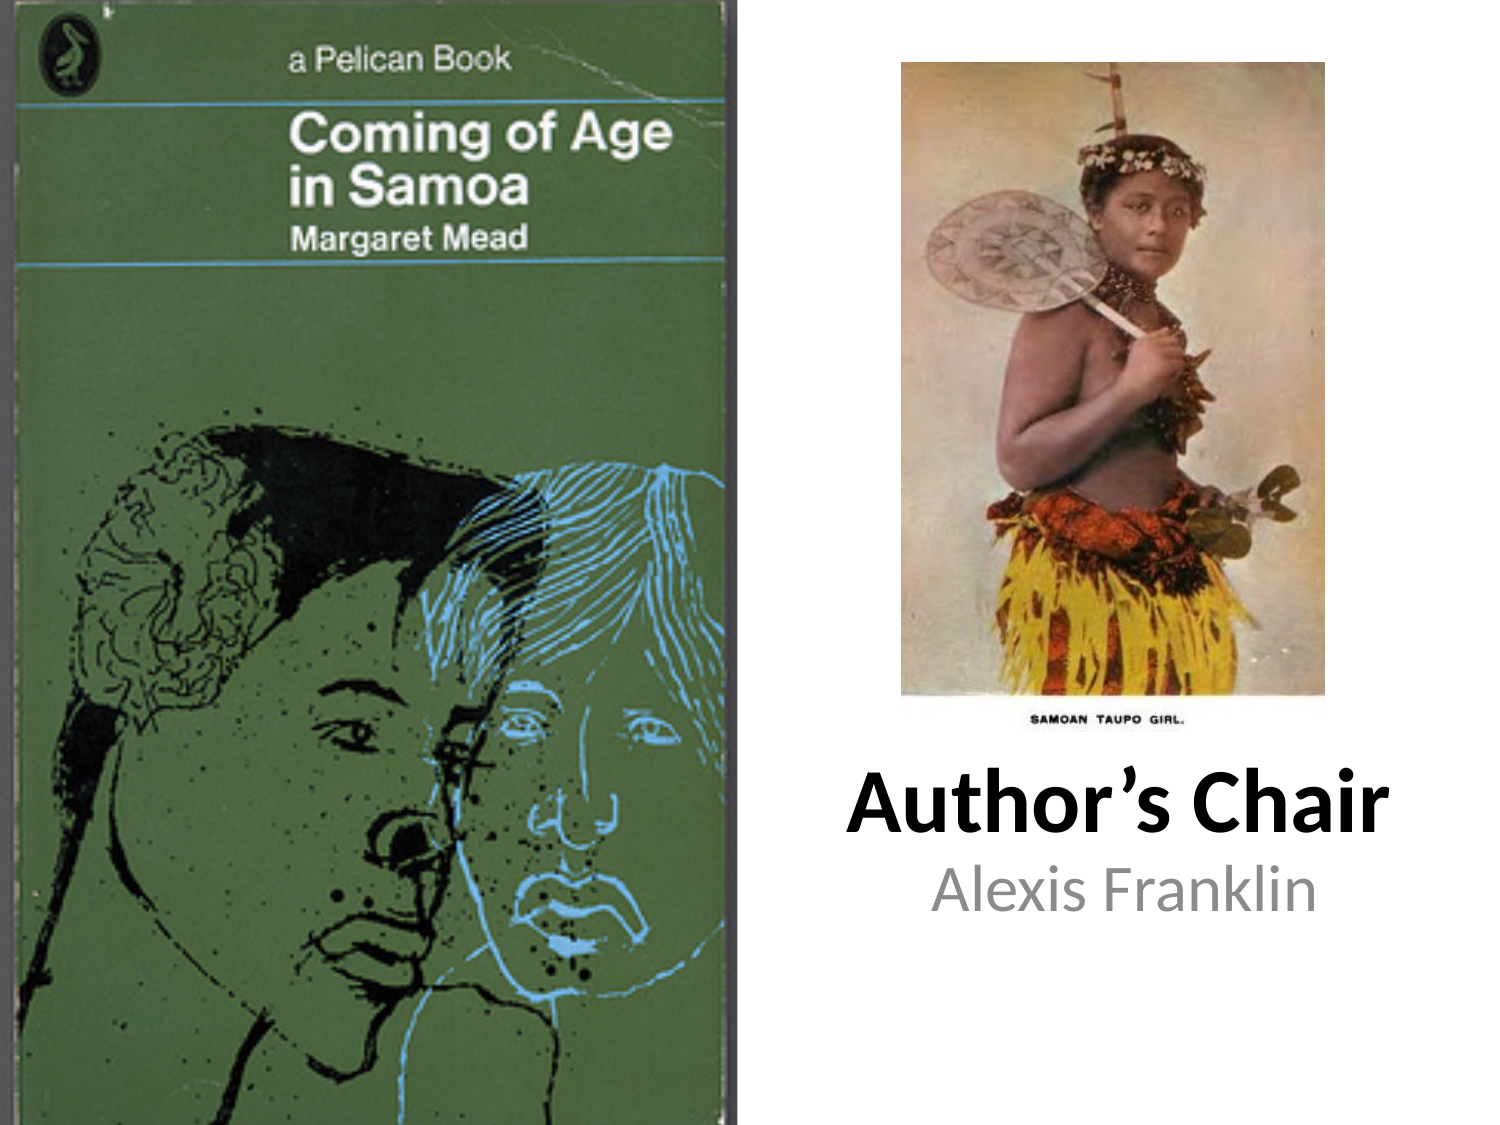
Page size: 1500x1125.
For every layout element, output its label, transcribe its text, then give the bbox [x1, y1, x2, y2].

title Author’s Chair [750, 675, 1488, 917]
picture [901, 62, 1326, 732]
subtitle Alexis Franklin [849, 837, 1400, 1000]
picture [0, 0, 738, 1125]
